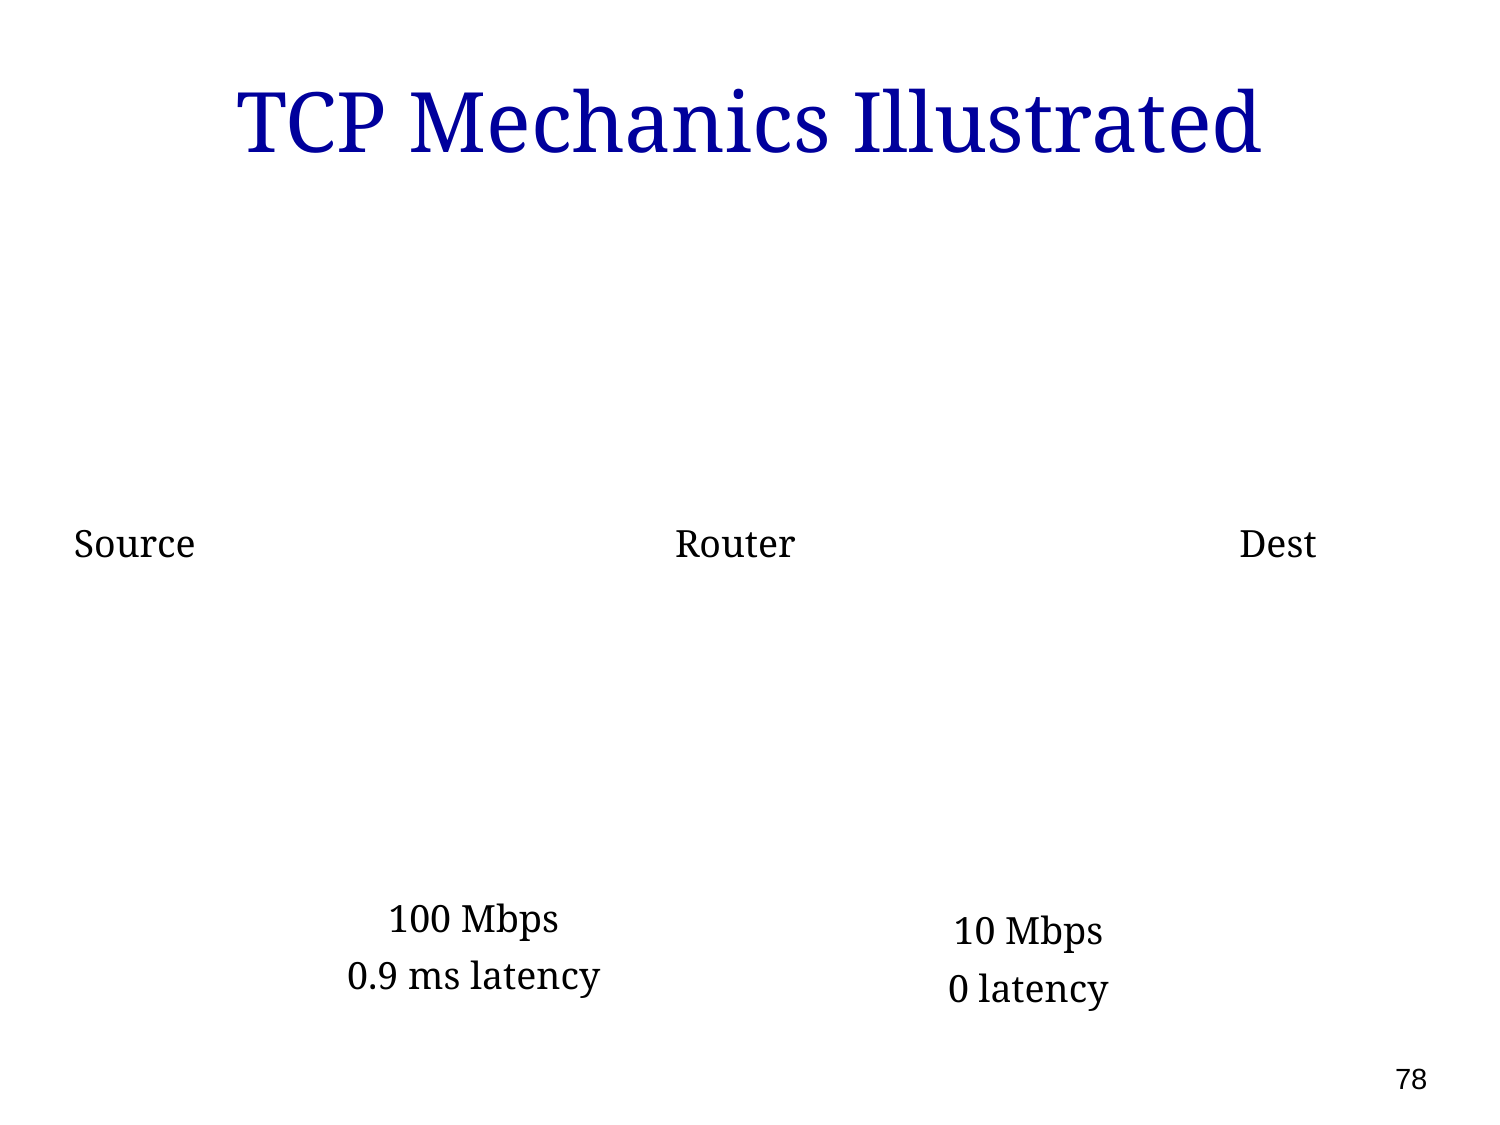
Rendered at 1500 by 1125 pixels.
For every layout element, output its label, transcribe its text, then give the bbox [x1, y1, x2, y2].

text_box 10 Mbps 0 latency [933, 899, 1124, 1018]
title TCP Mechanics Illustrated [74, 47, 1426, 191]
text_box Source [58, 512, 211, 573]
text_box Router [660, 512, 811, 573]
text_box Dest [1224, 512, 1332, 573]
slide_number 78 [1092, 1024, 1443, 1103]
text_box 100 Mbps 0.9 ms latency [332, 887, 616, 1005]
